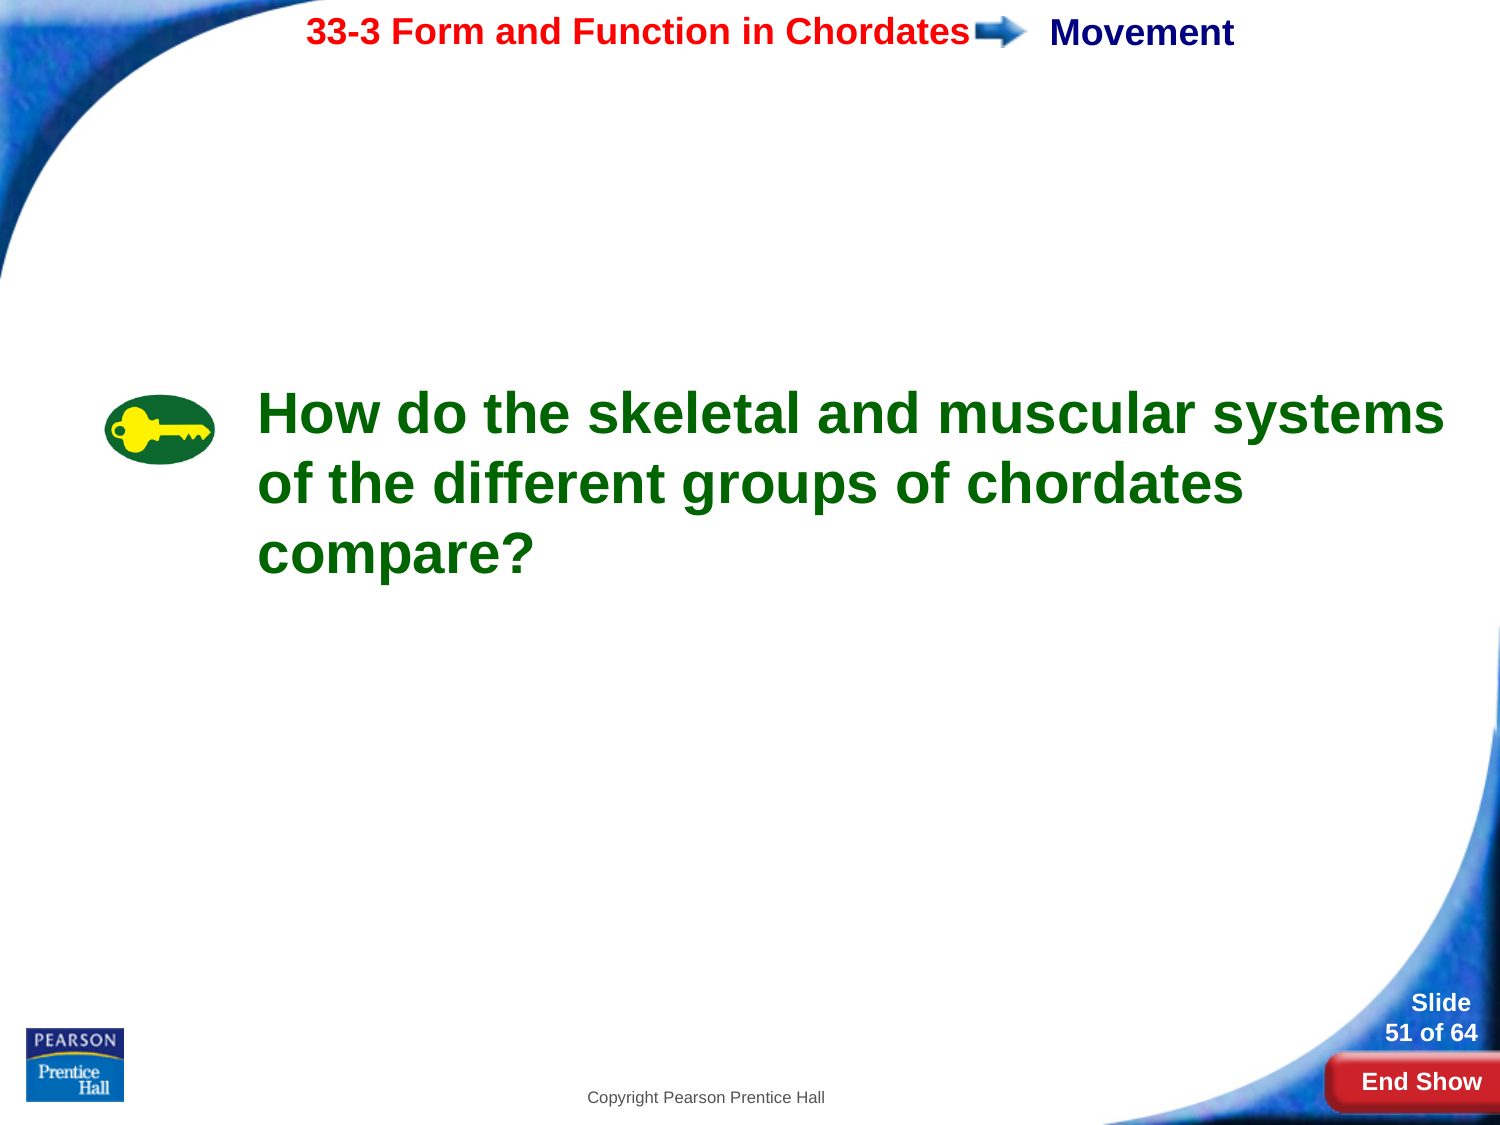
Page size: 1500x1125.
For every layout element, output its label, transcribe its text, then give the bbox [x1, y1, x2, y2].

picture [0, 0, 1500, 1125]
title Movement [1034, 0, 1500, 76]
footer Copyright Pearson Prentice Hall [468, 1078, 945, 1105]
list How do the skeletal and muscular systems of the different groups of chordates compare? [44, 179, 1500, 938]
